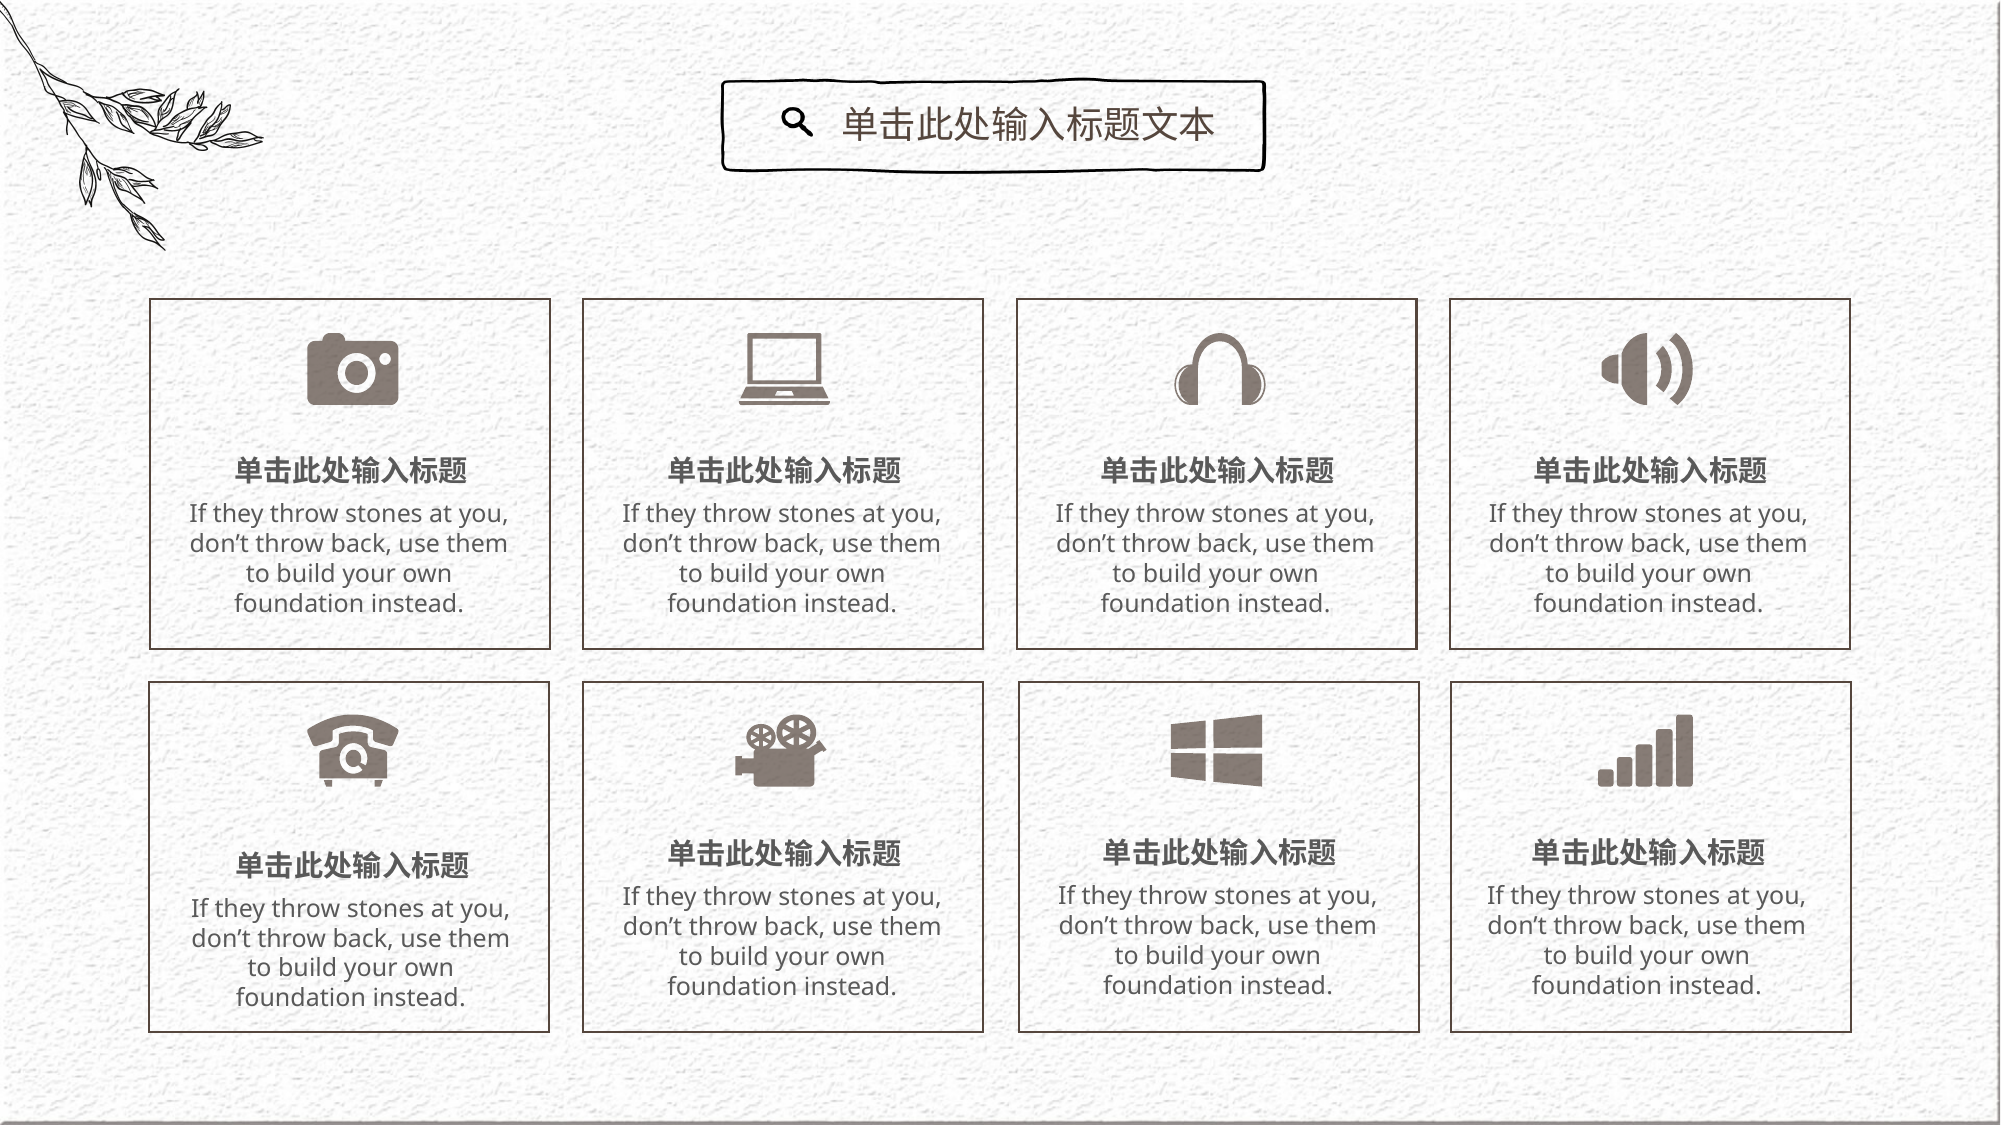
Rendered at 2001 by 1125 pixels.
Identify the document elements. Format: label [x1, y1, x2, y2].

text_box [319, 731, 388, 779]
text_box [307, 333, 399, 405]
text_box [1597, 728, 1674, 788]
text_box [740, 386, 829, 399]
text_box [163, 427, 538, 628]
text_box [1169, 719, 1207, 750]
text_box [1169, 751, 1207, 783]
text_box [1600, 332, 1649, 407]
text_box [164, 821, 539, 1022]
text_box [1654, 344, 1673, 394]
text_box [307, 714, 399, 747]
text_box [323, 780, 333, 787]
text_box [1018, 681, 1420, 1033]
text_box [1450, 681, 1852, 1033]
text_box [1212, 713, 1264, 749]
text_box [596, 427, 971, 628]
text_box [596, 810, 971, 1011]
text_box [582, 298, 984, 650]
text_box [1029, 427, 1404, 628]
text_box [149, 298, 551, 650]
text_box [1667, 331, 1694, 407]
text_box [1212, 752, 1264, 788]
text_box [1460, 809, 1835, 1010]
text_box [1675, 713, 1694, 788]
text_box [735, 714, 827, 787]
text_box [148, 681, 550, 1033]
text_box [747, 333, 822, 385]
text_box [374, 780, 383, 787]
text_box [1016, 298, 1418, 650]
text_box [1032, 809, 1406, 1010]
text_box [1449, 298, 1851, 650]
text_box [582, 681, 984, 1033]
text_box [1173, 331, 1267, 407]
text_box [738, 401, 831, 405]
picture [0, 0, 2001, 1125]
text_box [1462, 427, 1837, 628]
